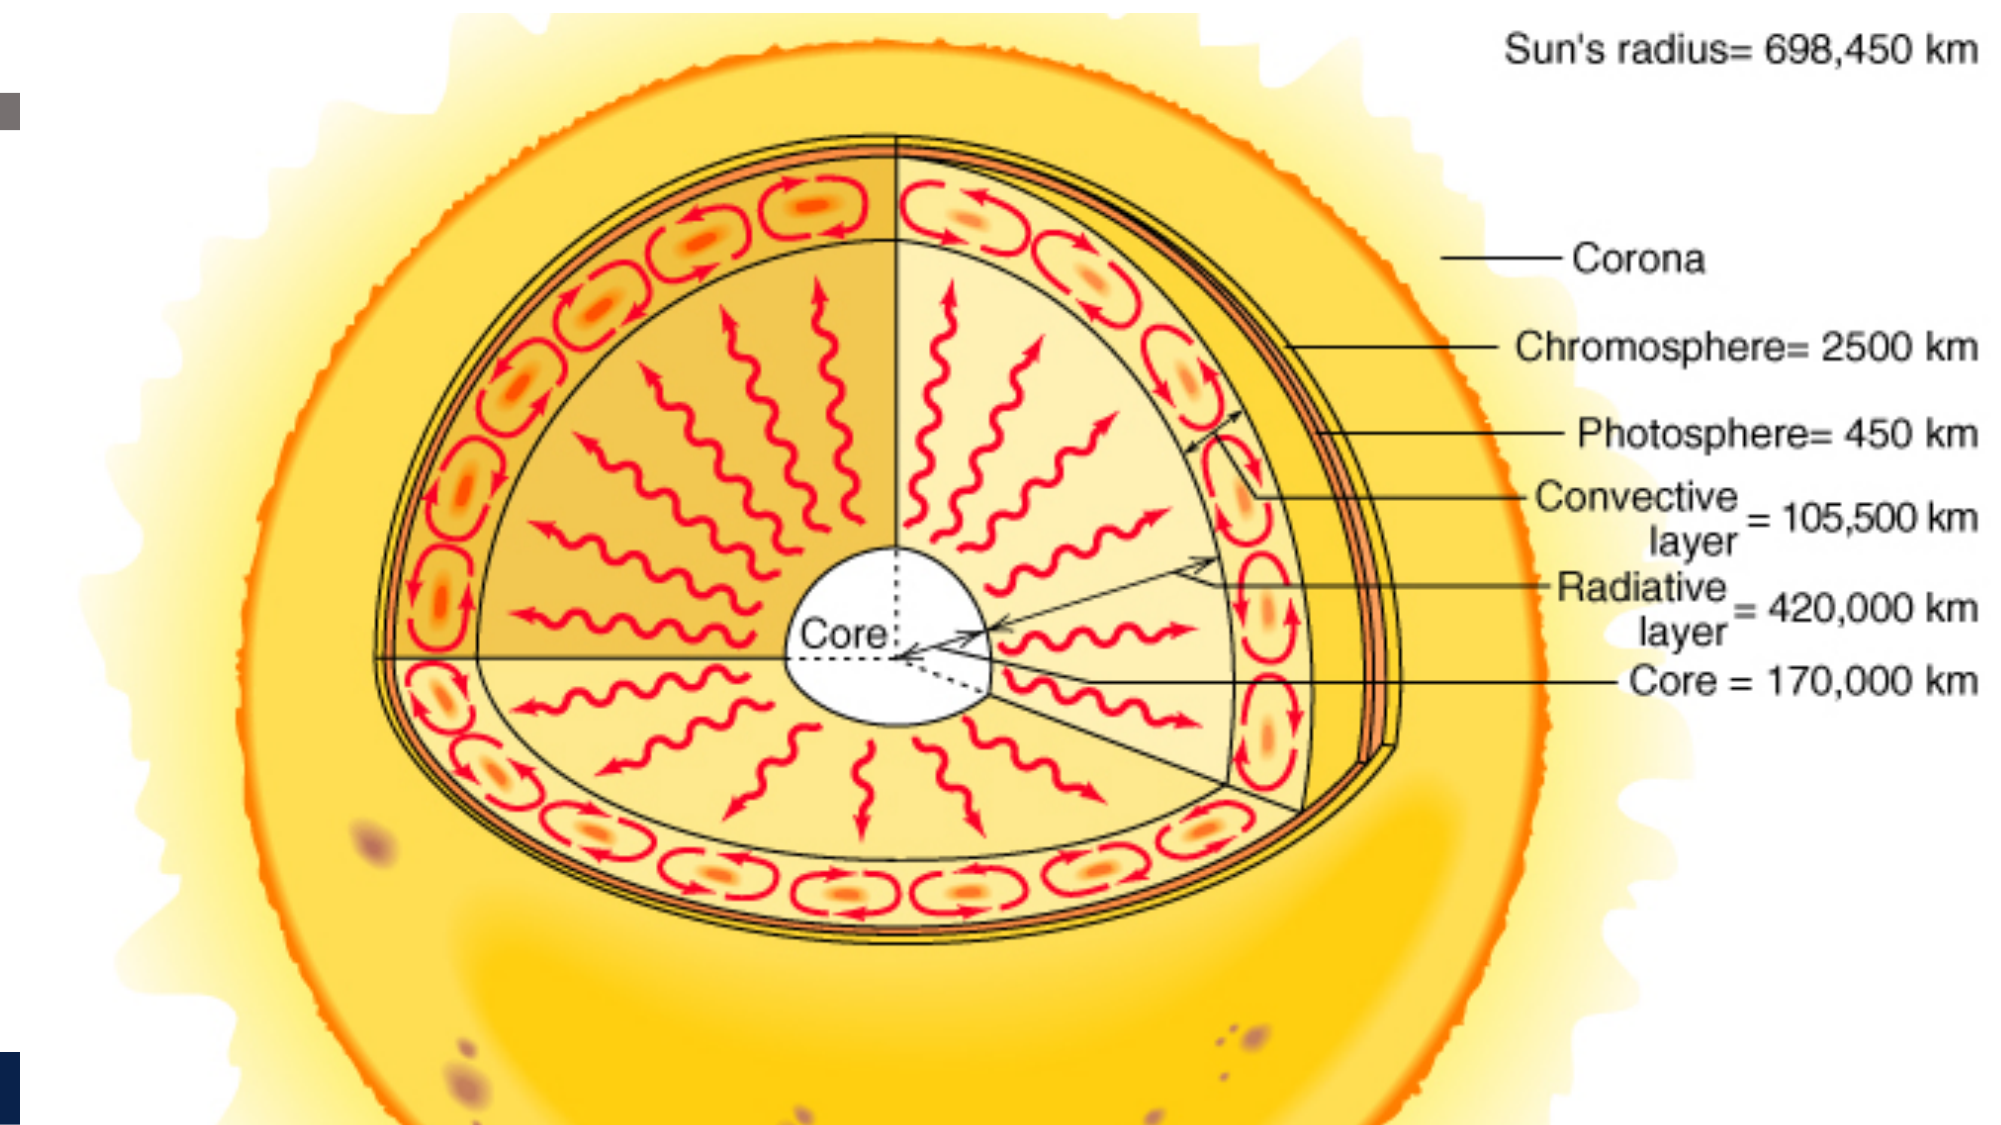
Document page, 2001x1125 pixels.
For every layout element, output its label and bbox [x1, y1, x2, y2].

list [19, 13, 2000, 1125]
text_box [0, 0, 2000, 1125]
